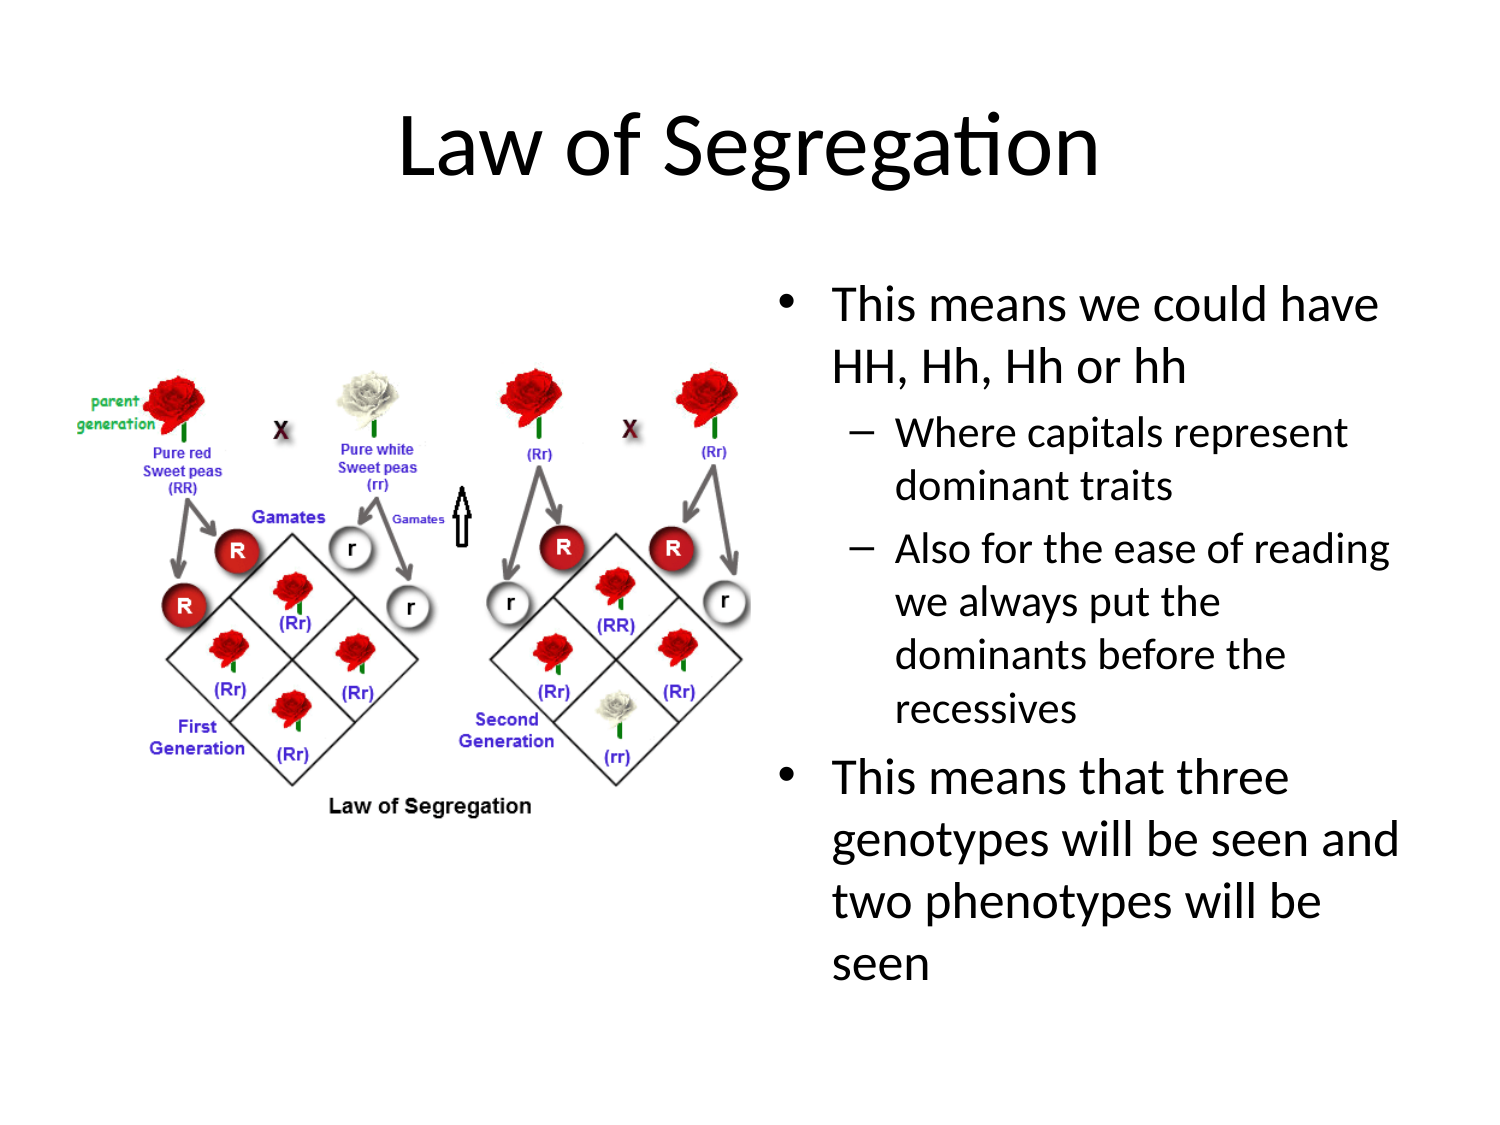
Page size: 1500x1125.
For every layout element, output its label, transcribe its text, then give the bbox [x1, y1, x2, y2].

title Law of Segregation [75, 45, 1425, 233]
list This means we could have HH, Hh, Hh or hh Where capitals represent dominant traits Also for the ease of reading we always put the dominants before the recessives This means that three genotypes will be seen and two phenotypes will be seen [762, 262, 1425, 1005]
picture [76, 362, 757, 823]
